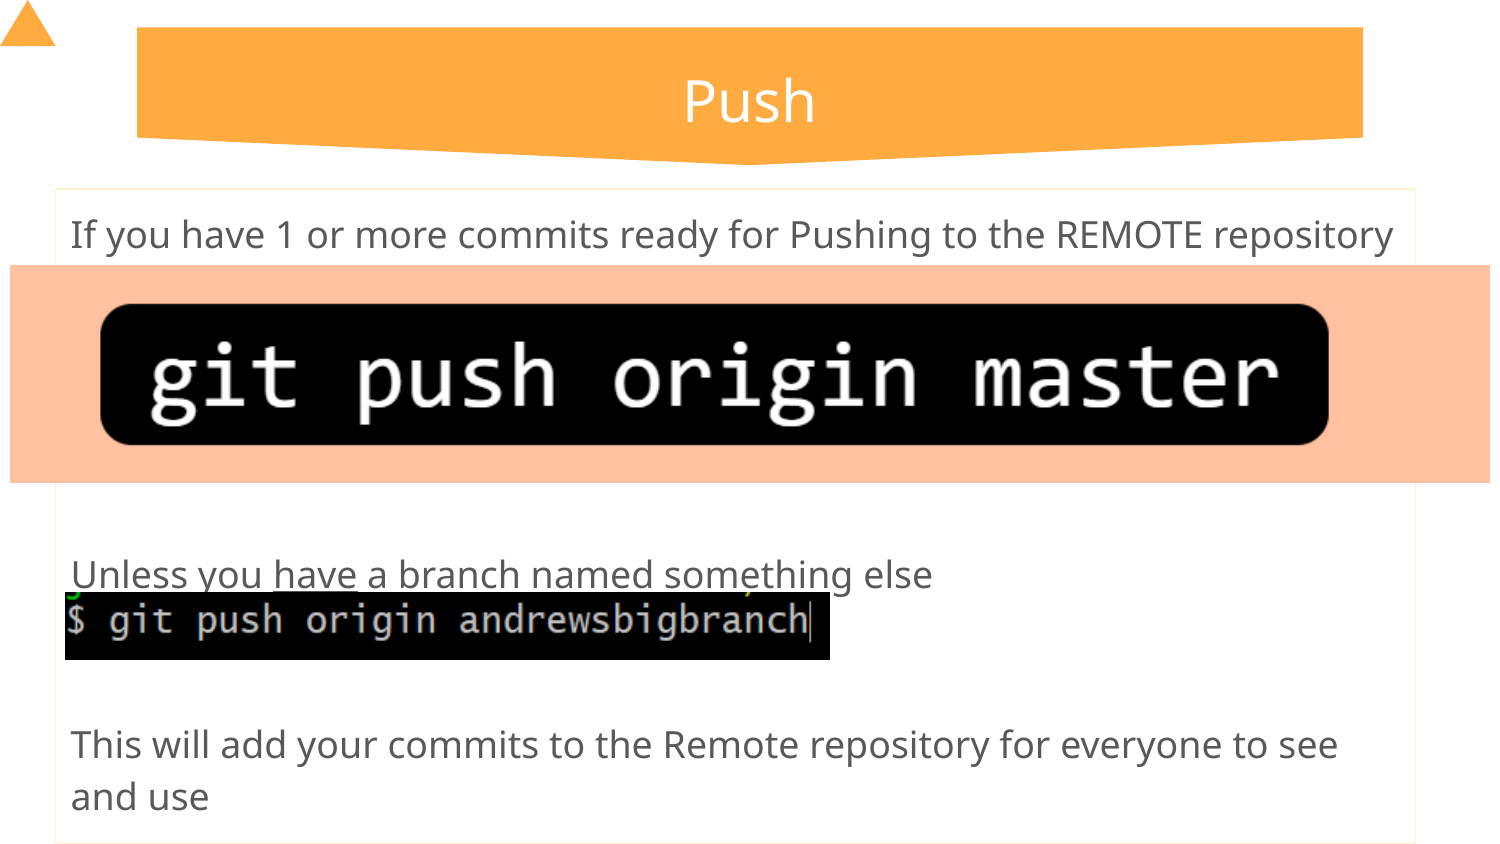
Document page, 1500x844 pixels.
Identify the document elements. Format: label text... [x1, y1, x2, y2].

list If you have 1 or more commits ready for Pushing to the REMOTE repository Unless you have a branch named something else This will add your commits to the Remote repository for everyone to see and use [55, 189, 1416, 263]
text_box [279, 144, 1221, 166]
picture [65, 591, 830, 660]
list If you have 1 or more commits ready for Pushing to the REMOTE repository Unless you have a branch named something else This will add your commits to the Remote repository for everyone to see and use [55, 492, 1416, 844]
text_box [137, 27, 1363, 49]
title Push [51, 49, 1449, 144]
picture [9, 265, 1490, 483]
text_box [0, 0, 56, 47]
